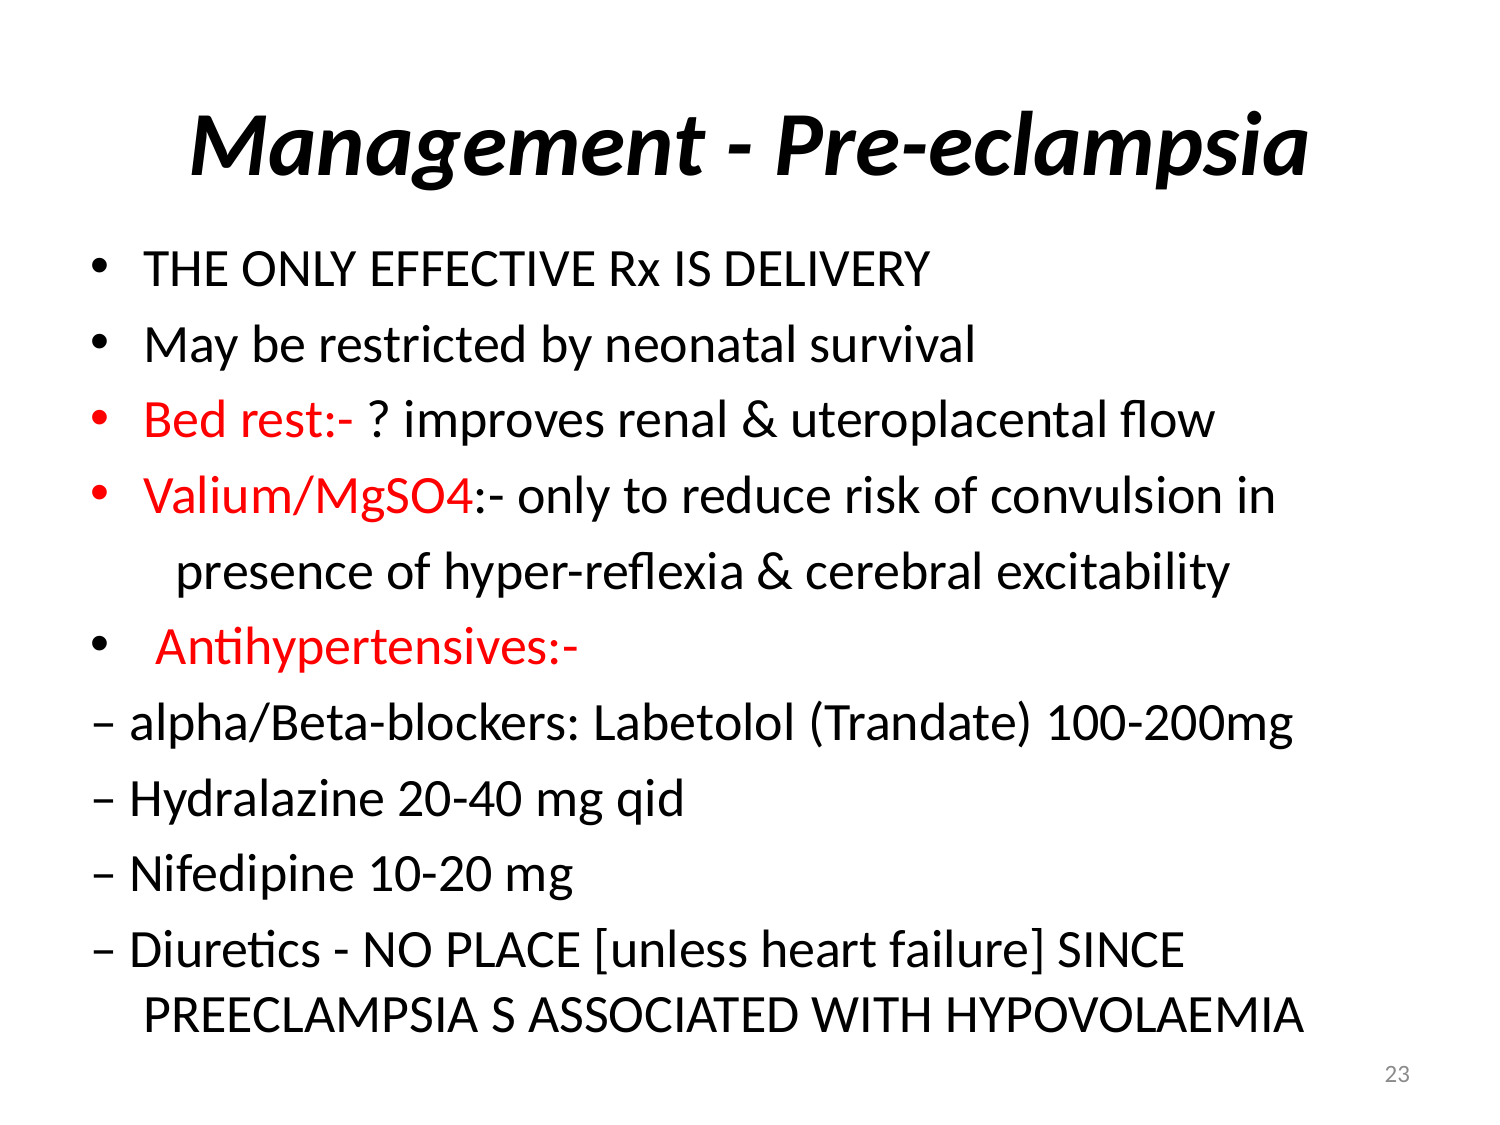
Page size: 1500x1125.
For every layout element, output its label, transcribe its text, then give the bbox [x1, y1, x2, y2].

list THE ONLY EFFECTIVE Rx IS DELIVERY May be restricted by neonatal survival Bed rest:- ? improves renal & uteroplacental flow Valium/MgSO4:- only to reduce risk of convulsion in presence of hyper-reflexia & cerebral excitability Antihypertensives:- – alpha/Beta-blockers: Labetolol (Trandate) 100-200mg – Hydralazine 20-40 mg qid – Nifedipine 10-20 mg – Diuretics - NO PLACE [unless heart failure] SINCE PREECLAMPSIA S ASSOCIATED WITH HYPOVOLAEMIA [75, 224, 1425, 1063]
title Management - Pre-eclampsia [75, 45, 1425, 224]
slide_number 23 [1074, 1042, 1425, 1103]
